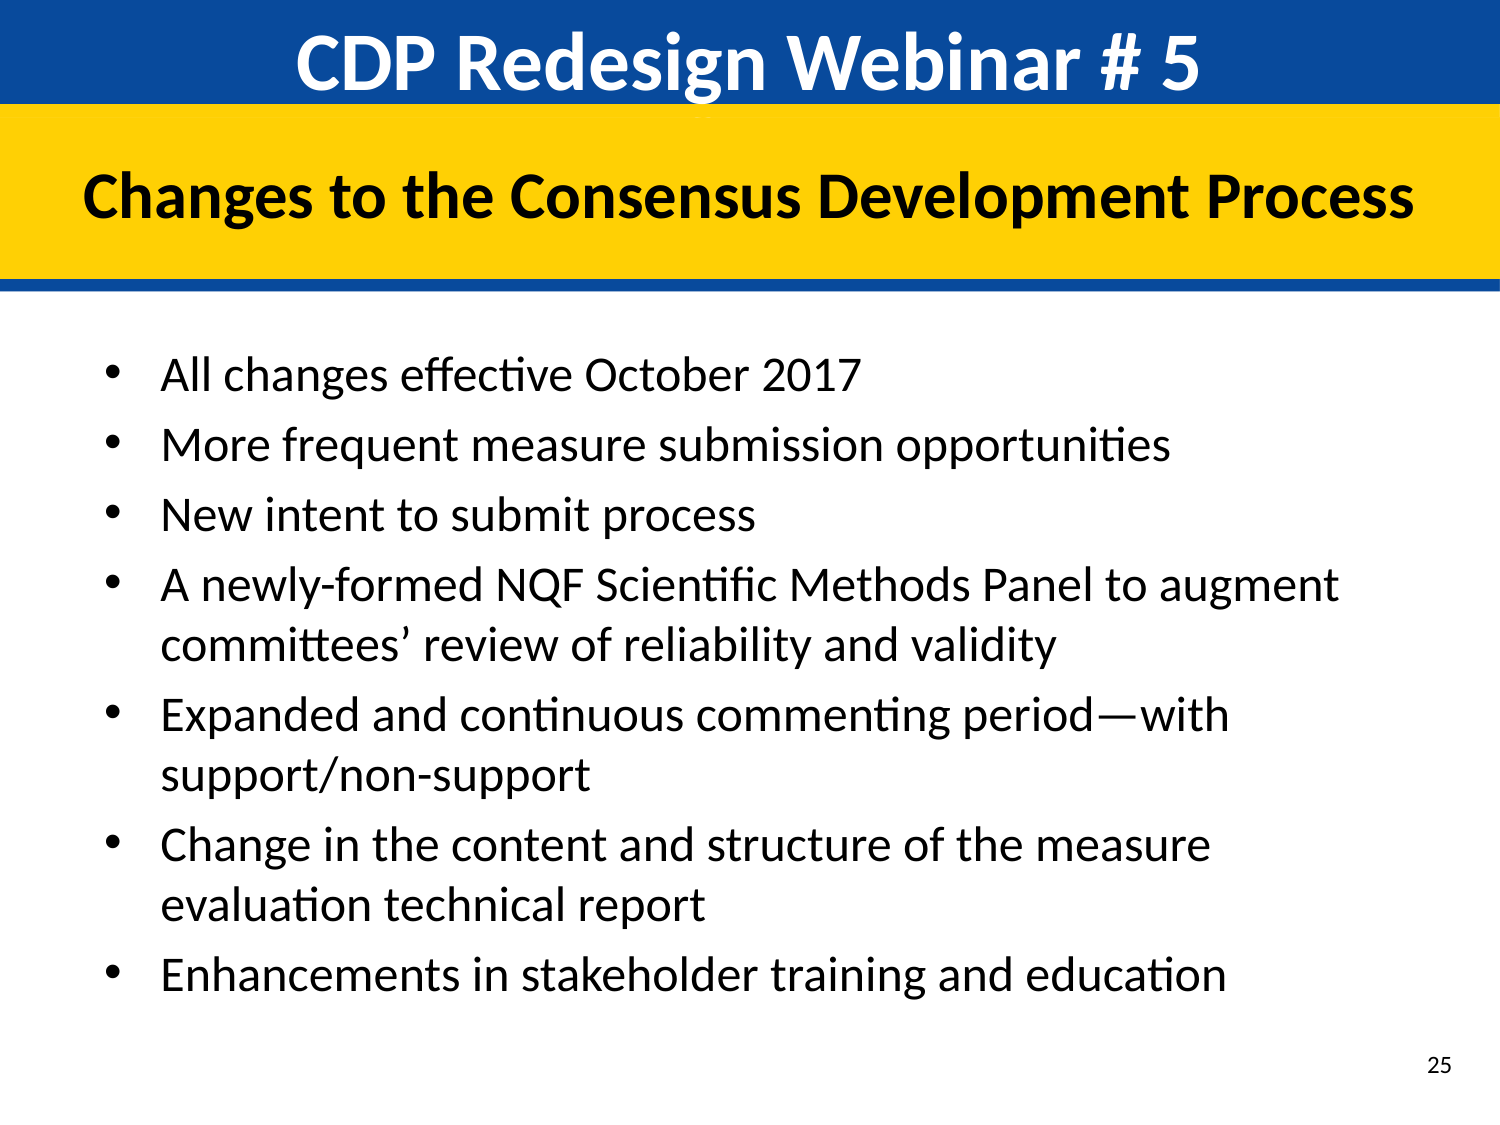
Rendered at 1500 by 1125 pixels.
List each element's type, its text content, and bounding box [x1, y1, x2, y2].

text_box All changes effective October 2017 More frequent measure submission opportunities New intent to submit process A newly-formed NQF Scientific Methods Panel to augment committees’ review of reliability and validity Expanded and continuous commenting period—with support/non-support Change in the content and structure of the measure evaluation technical report Enhancements in stakeholder training and education [89, 333, 1411, 965]
text_box Changes to the Consensus Development Process [0, 118, 1500, 279]
title CDP Redesign Webinar # 5 [0, 0, 1500, 104]
